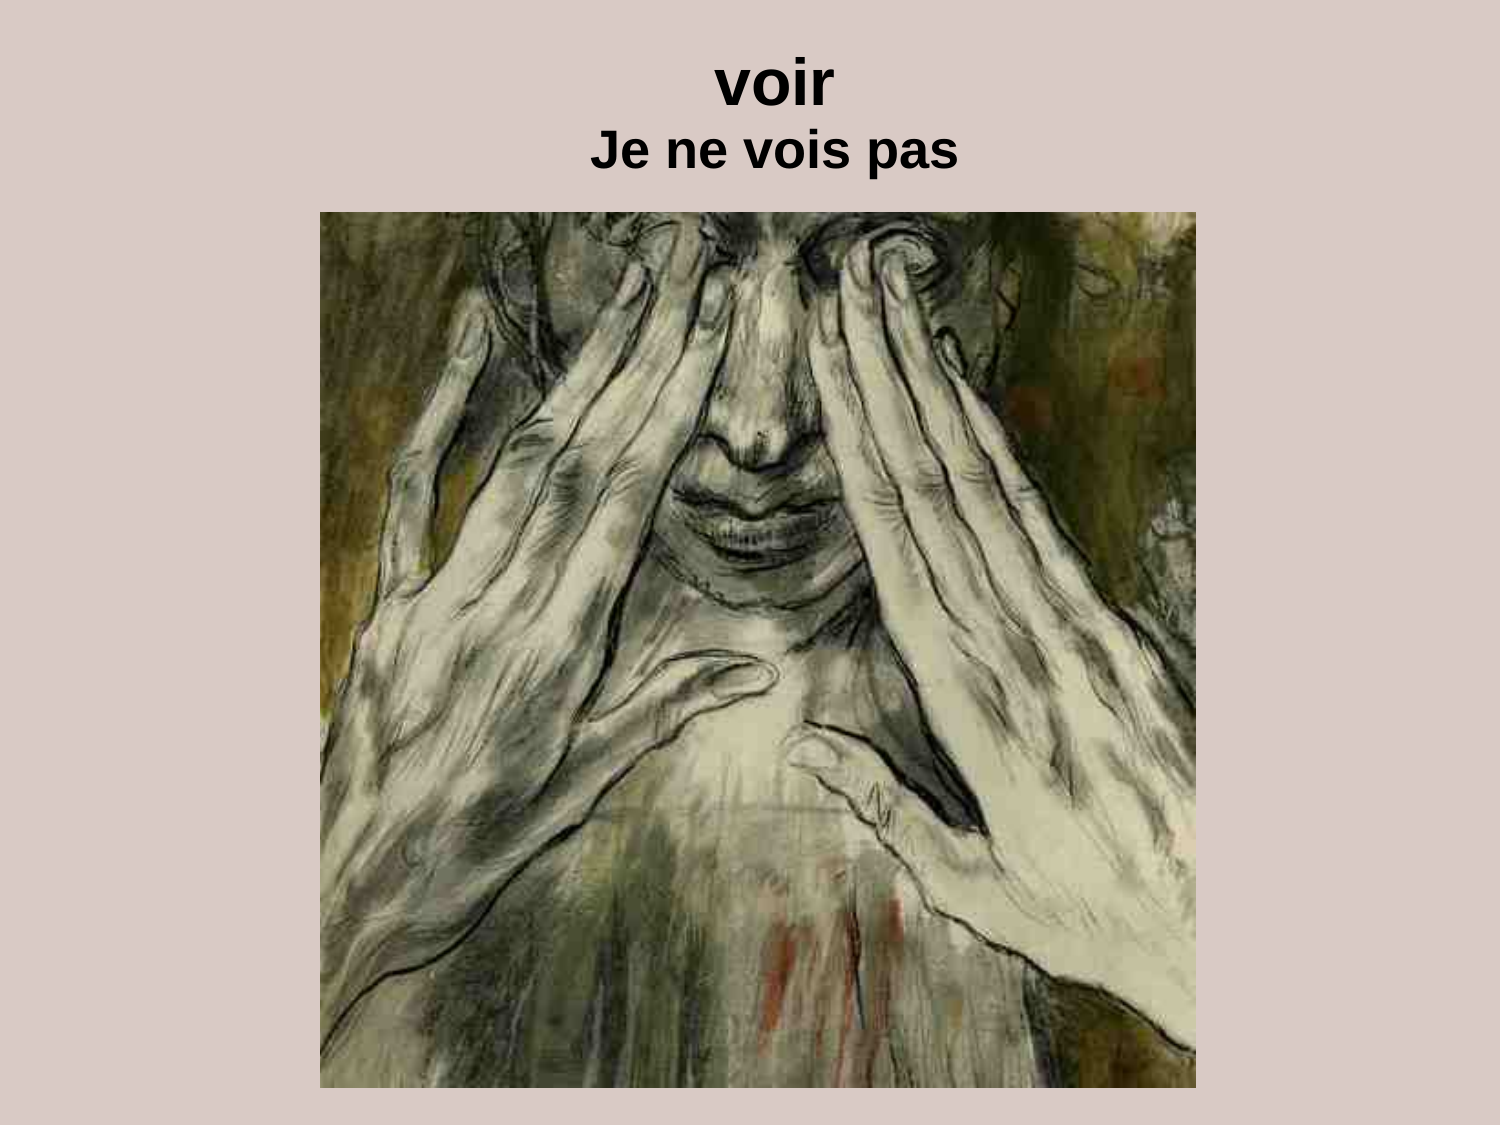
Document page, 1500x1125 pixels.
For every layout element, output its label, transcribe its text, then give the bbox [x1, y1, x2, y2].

title voir Je ne vois pas [99, 37, 1451, 188]
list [320, 212, 1197, 1088]
